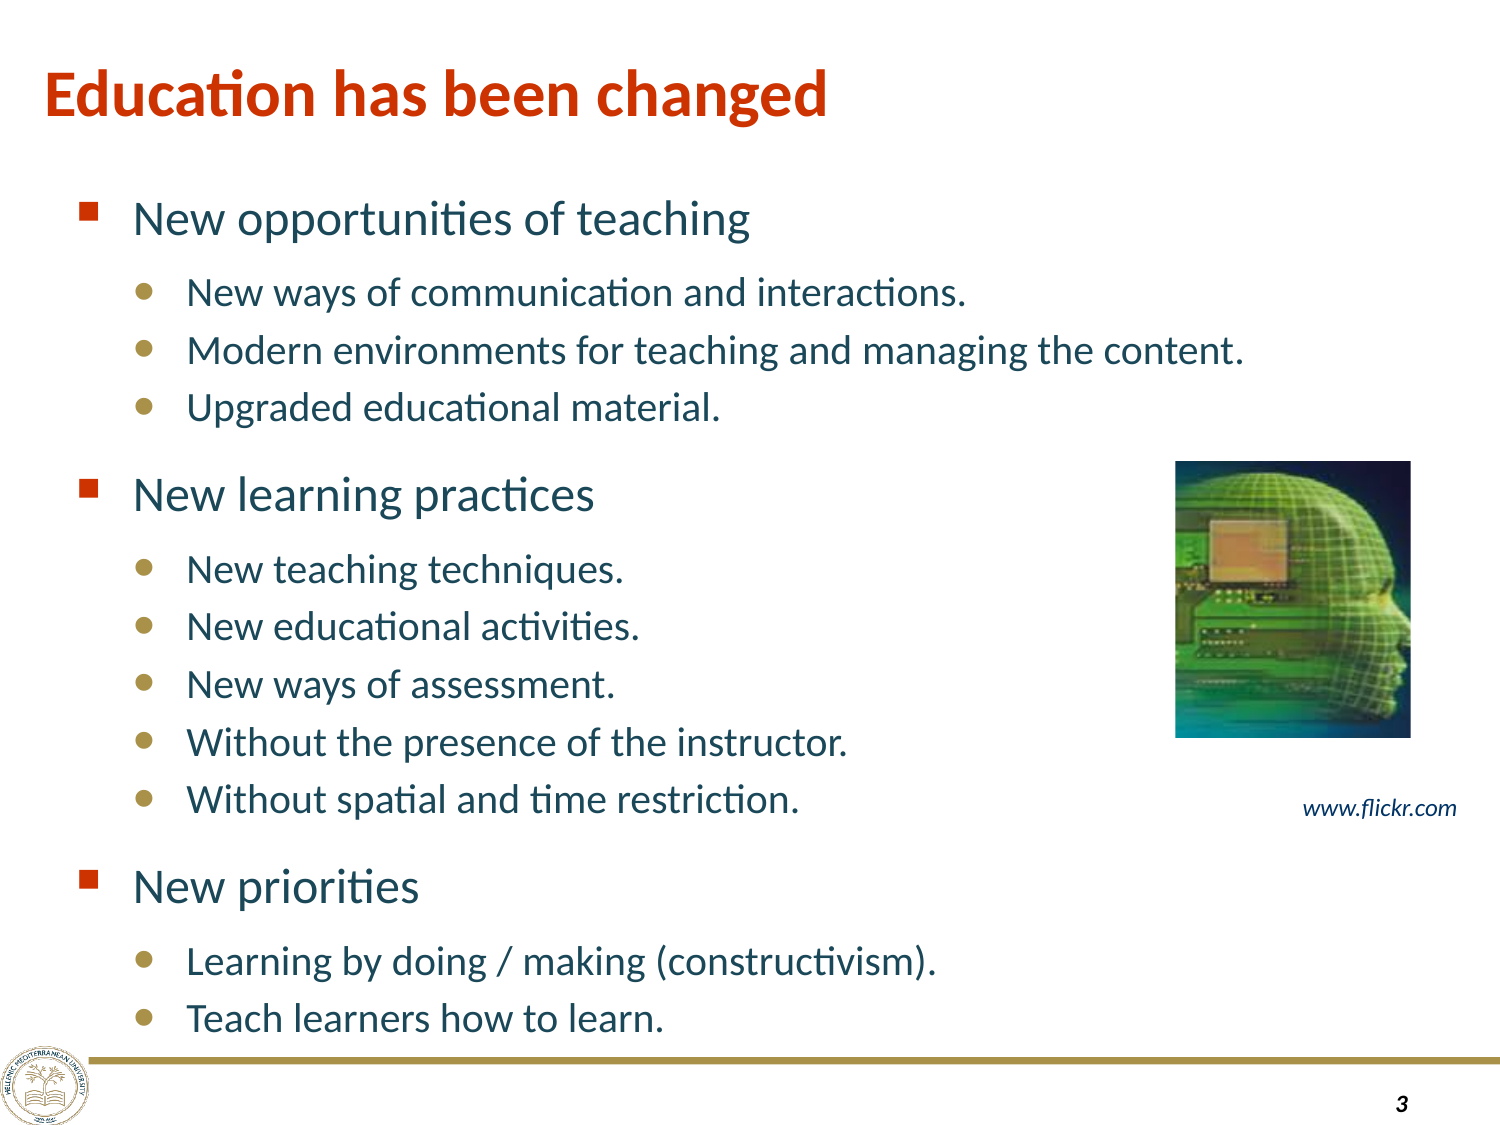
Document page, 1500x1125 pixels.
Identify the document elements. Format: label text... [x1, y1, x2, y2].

picture [0, 1046, 89, 1125]
title Education has been changed [29, 42, 1471, 138]
list New opportunities of teaching New ways of communication and interactions. Modern environments for teaching and managing the content. Upgraded educational material. New learning practices New teaching techniques. New educational activities. New ways of assessment. Without the presence of the instructor. Without spatial and time restriction. New priorities Learning by doing / making (constructivism). Teach learners how to learn. [61, 184, 1500, 1059]
picture [1174, 461, 1411, 738]
slide_number 3 [1380, 1079, 1500, 1125]
text_box www.flickr.com [1262, 783, 1498, 829]
